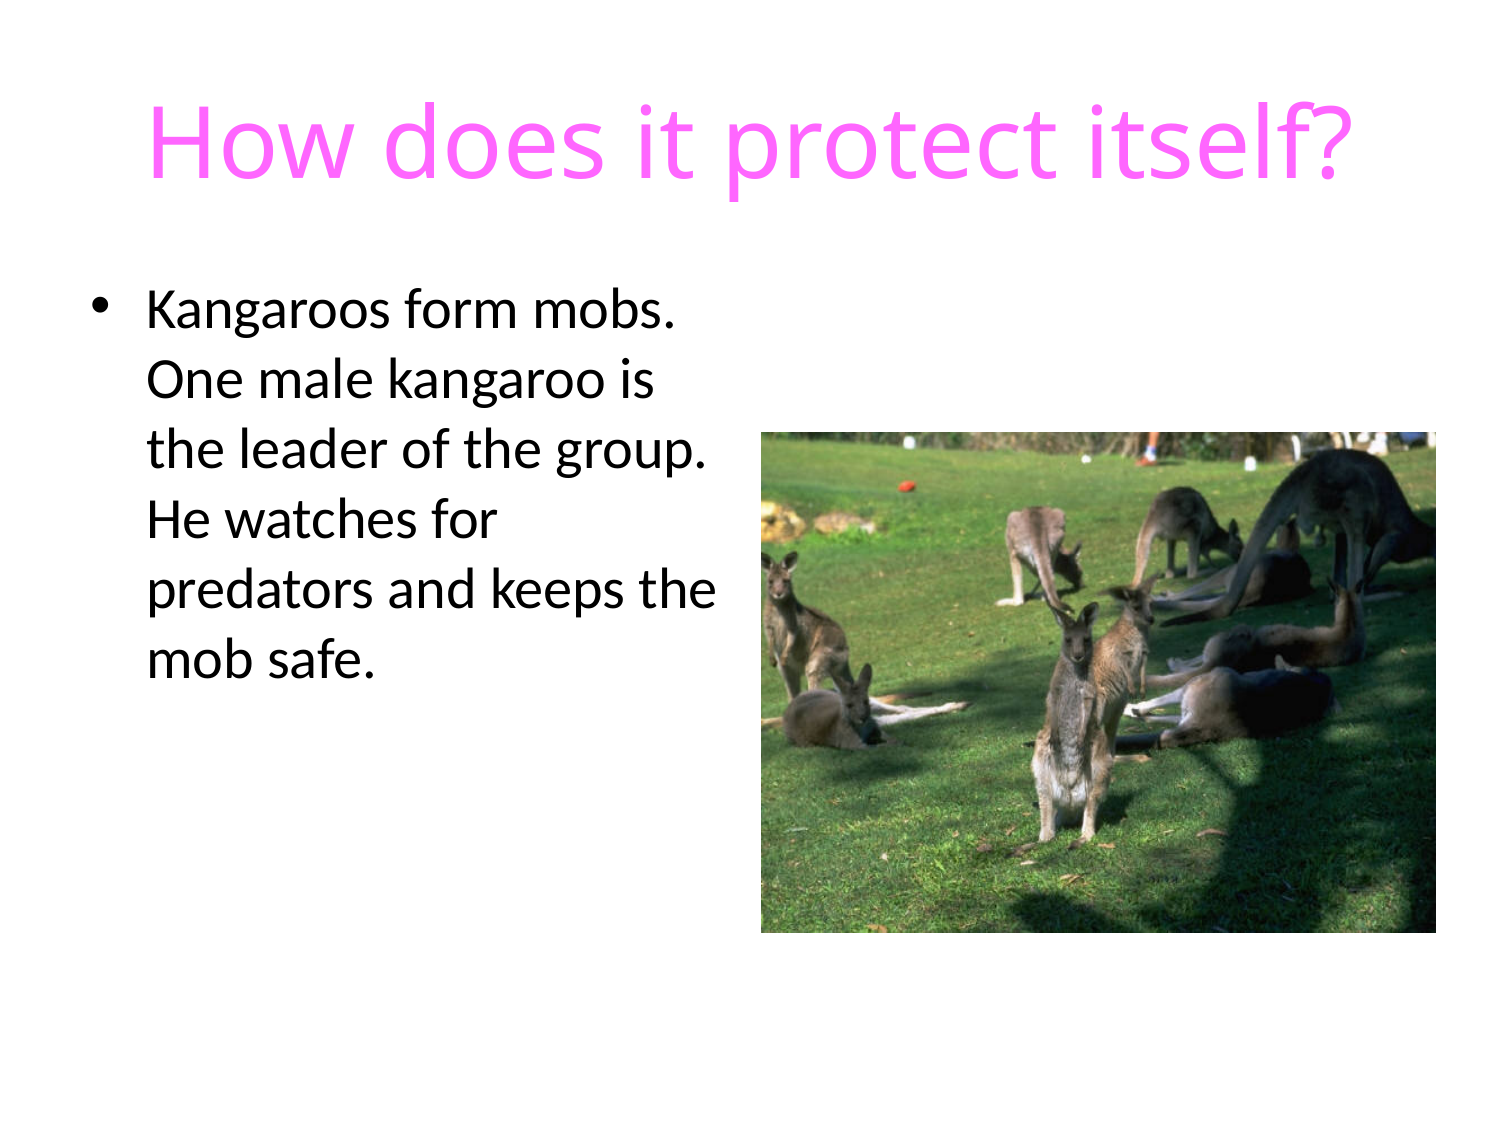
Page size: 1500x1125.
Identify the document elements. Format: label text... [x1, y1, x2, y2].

picture [761, 432, 1436, 934]
list Kangaroos form mobs. One male kangaroo is the leader of the group. He watches for predators and keeps the mob safe. [75, 262, 738, 1005]
title How does it protect itself? [75, 45, 1425, 233]
